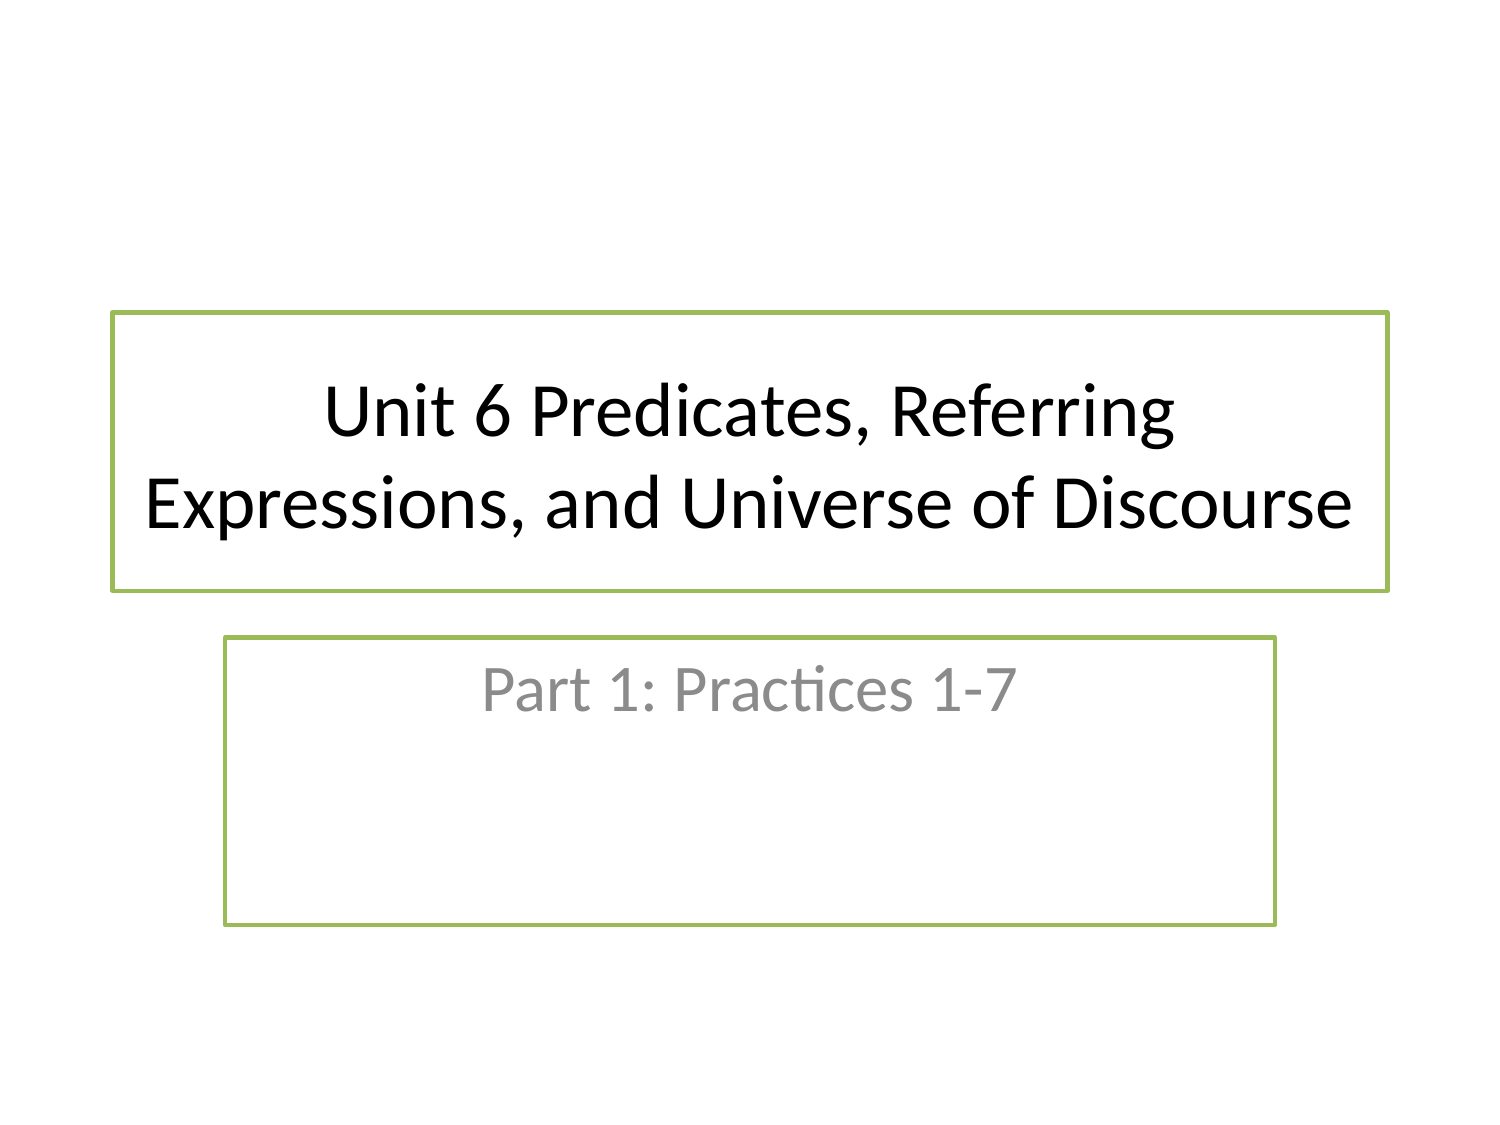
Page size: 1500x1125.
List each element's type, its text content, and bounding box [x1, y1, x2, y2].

subtitle Part 1: Practices 1-7 [223, 635, 1277, 927]
title Unit 6 Predicates, Referring Expressions, and Universe of Discourse [110, 310, 1390, 593]
